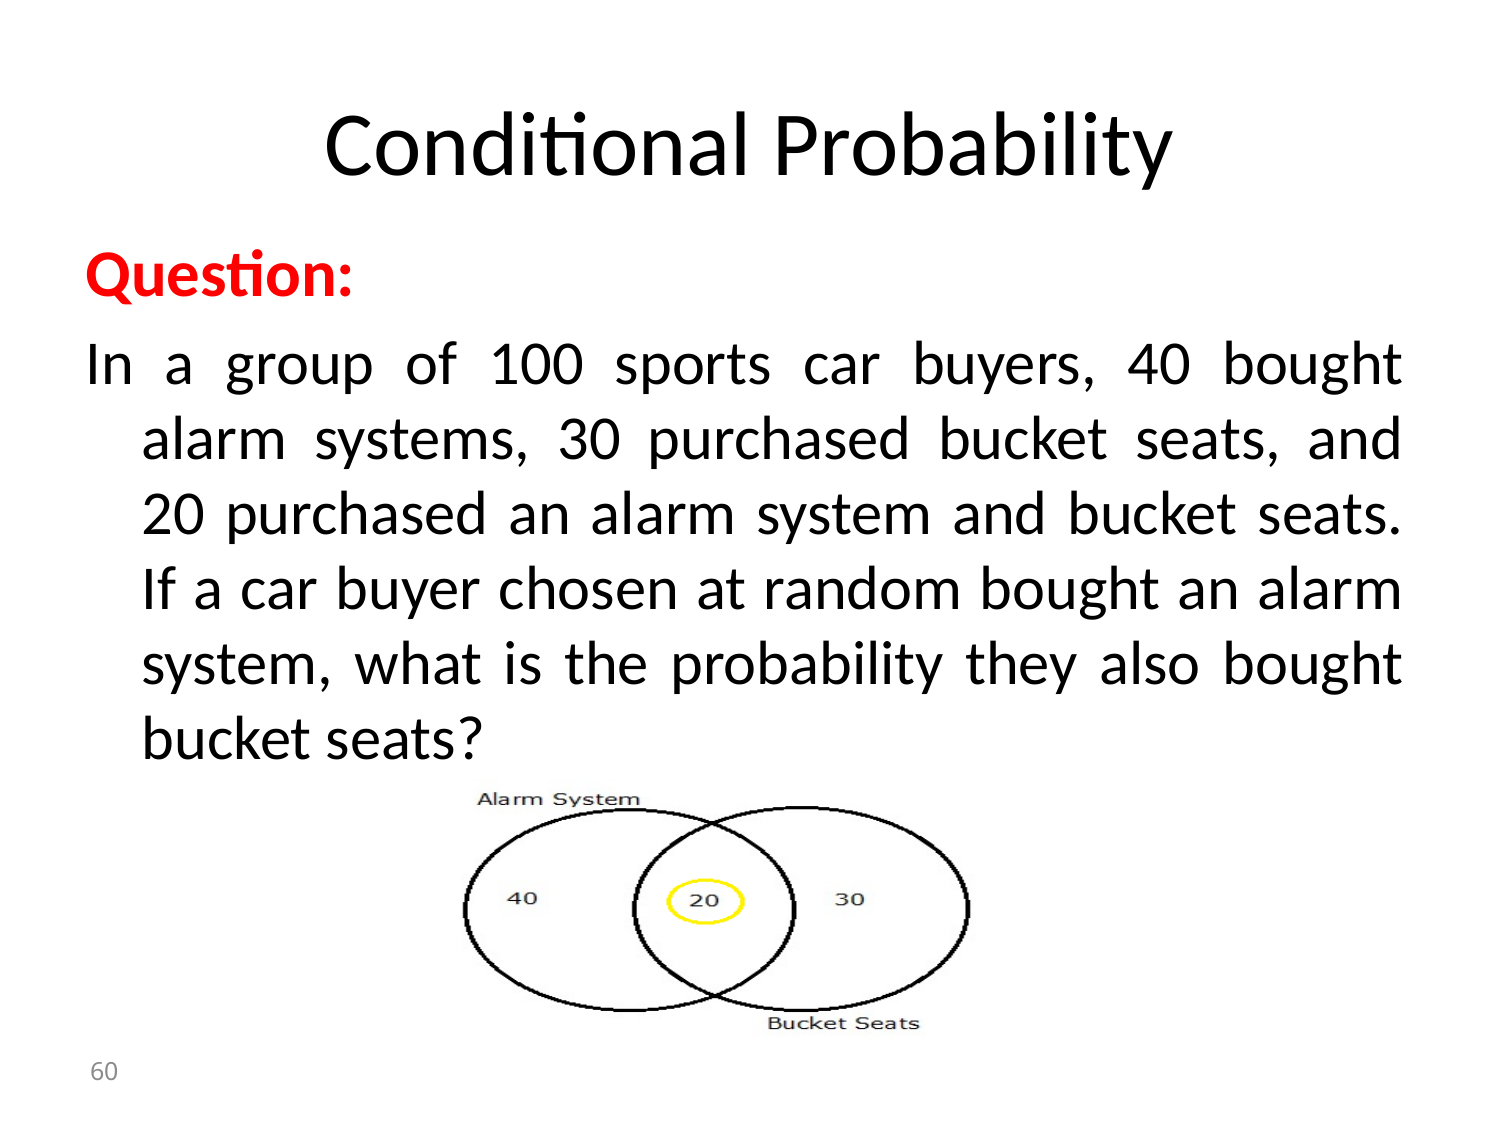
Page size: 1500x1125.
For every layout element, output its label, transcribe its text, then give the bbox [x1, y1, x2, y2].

slide_number 60 [75, 1042, 425, 1103]
picture [421, 773, 1091, 1044]
title Conditional Probability [75, 45, 1425, 233]
list Question: In a group of 100 sports car buyers, 40 bought alarm systems, 30 purchased bucket seats, and 20 purchased an alarm system and bucket seats. If a car buyer chosen at random bought an alarm system, what is the probability they also bought bucket seats? [70, 222, 1421, 966]
